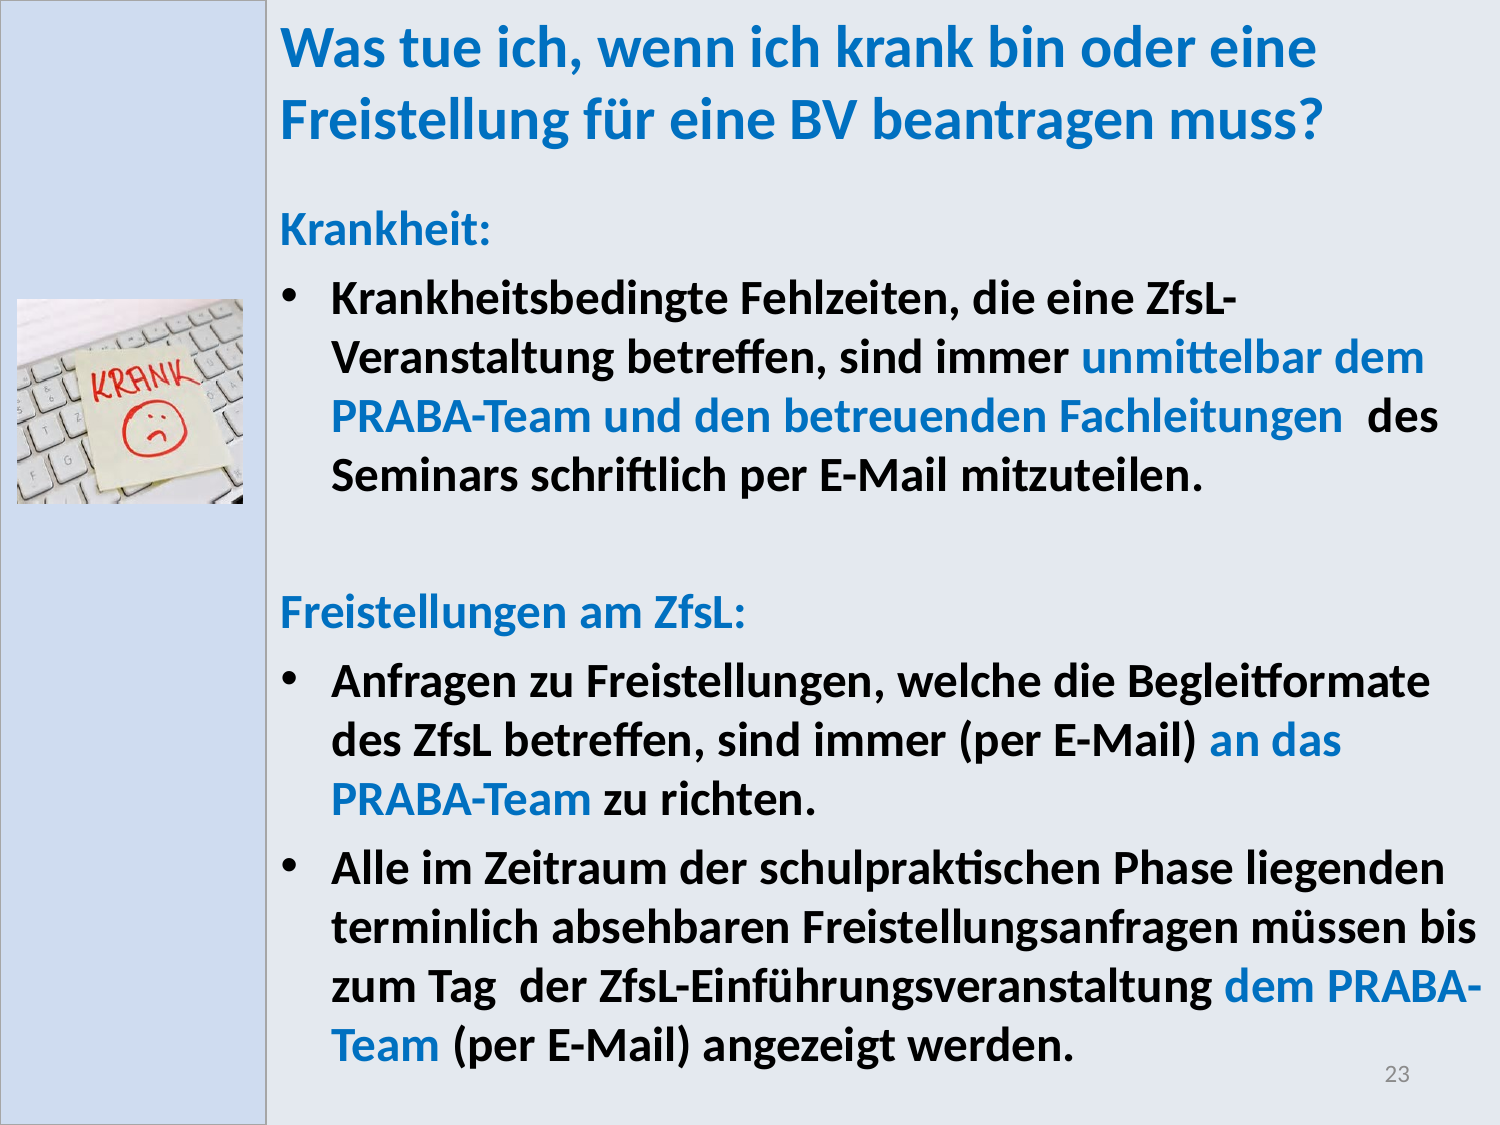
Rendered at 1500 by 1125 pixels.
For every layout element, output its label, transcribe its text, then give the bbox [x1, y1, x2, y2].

text_box [0, 0, 268, 1125]
picture [17, 299, 243, 504]
list Was tue ich, wenn ich krank bin oder eine Freistellung für eine BV beantragen muss? Krankheit: Krankheitsbedingte Fehlzeiten, die eine ZfsL-Veranstaltung betreffen, sind immer unmittelbar dem PRABA-Team und den betreuenden Fachleitungen des Seminars schriftlich per E-Mail mitzuteilen. Freistellungen am ZfsL: Anfragen zu Freistellungen, welche die Begleitformate des ZfsL betreffen, sind immer (per E-Mail) an das PRABA-Team zu richten. Alle im Zeitraum der schulpraktischen Phase liegenden terminlich absehbaren Freistellungsanfragen müssen bis zum Tag der ZfsL-Einführungsveranstaltung dem PRABA-Team (per E-Mail) angezeigt werden. [268, 0, 1500, 1125]
slide_number 23 [1074, 1042, 1425, 1103]
